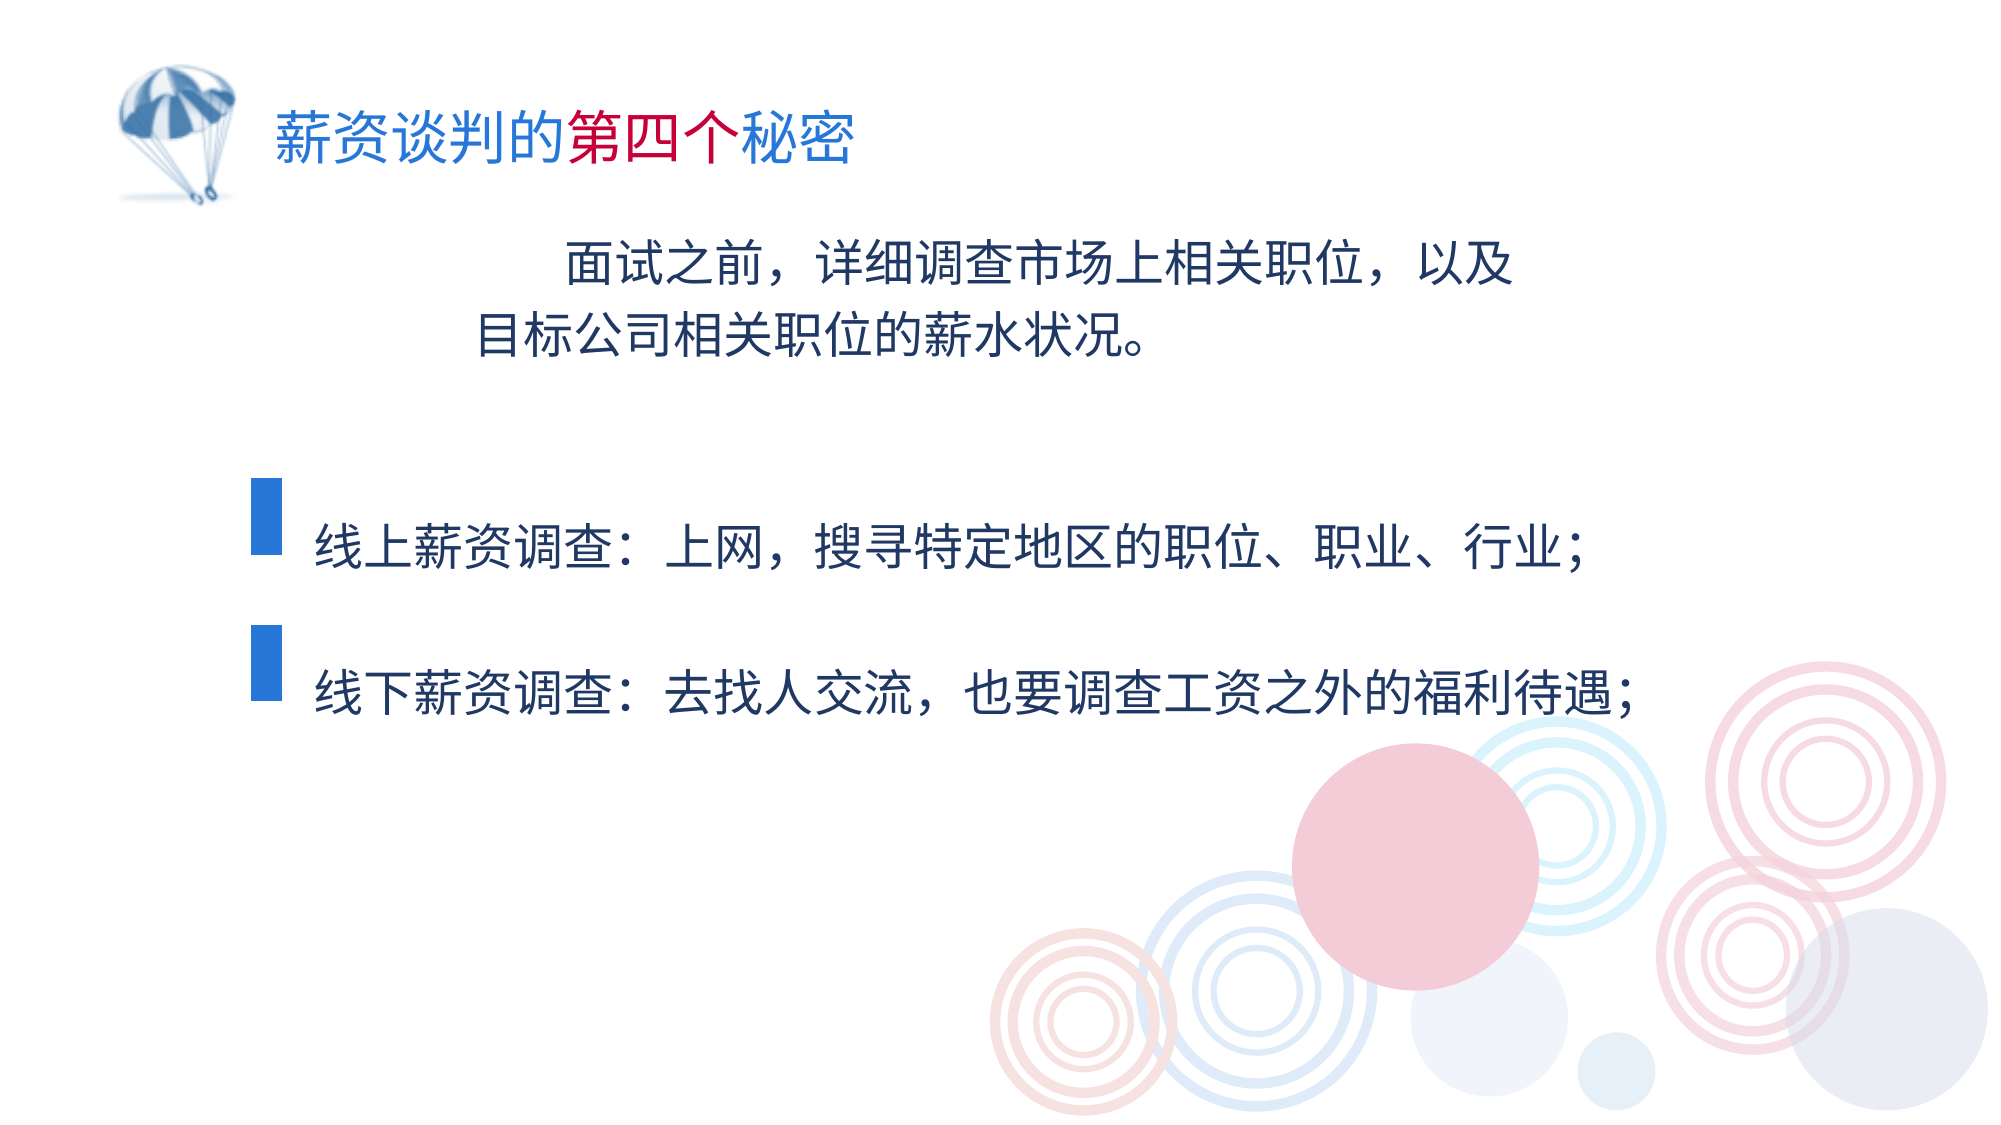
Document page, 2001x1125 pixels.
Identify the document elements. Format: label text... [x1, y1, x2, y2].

picture [104, 61, 257, 213]
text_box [266, 478, 1734, 720]
text_box 面试之前，详细调查市场上相关职位，以及目标公司相关职位的薪水状况。 [459, 212, 1547, 372]
text_box 薪资谈判的第四个秘密 [259, 94, 872, 179]
